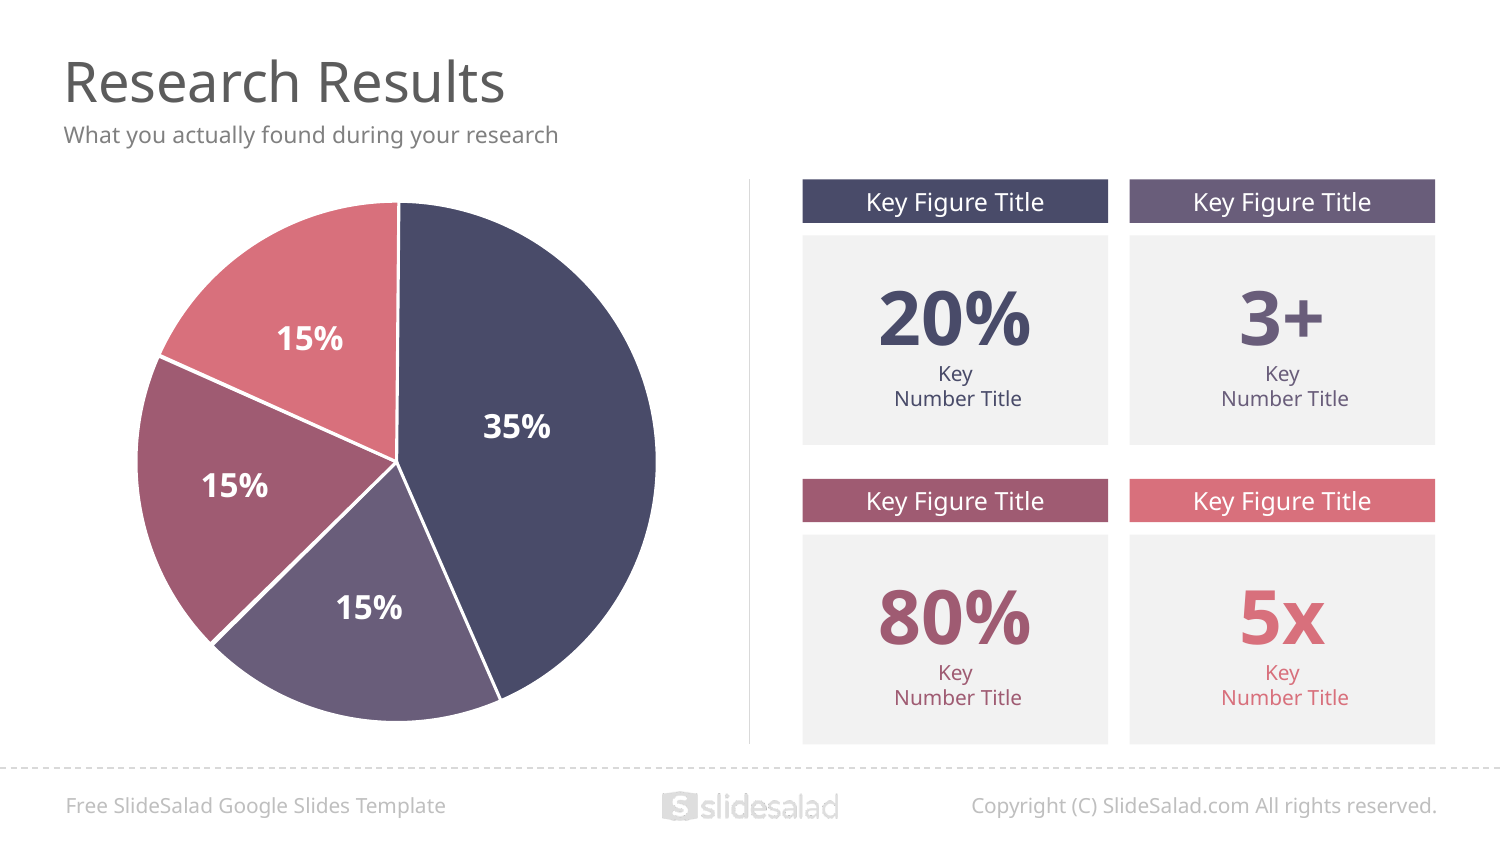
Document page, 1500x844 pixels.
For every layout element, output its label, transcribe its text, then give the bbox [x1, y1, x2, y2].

text_box Key Figure Title [1129, 478, 1436, 523]
text_box 3+ Key Number Title [1129, 235, 1436, 445]
text_box 5x Key Number Title [1129, 534, 1436, 745]
text_box Key Figure Title [1129, 179, 1436, 223]
list What you actually found during your research [63, 119, 1437, 149]
text_box Key Figure Title [802, 478, 1109, 523]
text_box 80% Key Number Title [802, 534, 1109, 745]
title Research Results [63, 46, 1437, 114]
text_box 20% Key Number Title [802, 235, 1109, 445]
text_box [135, 200, 658, 723]
picture [662, 791, 838, 823]
text_box Key Figure Title [802, 179, 1109, 223]
